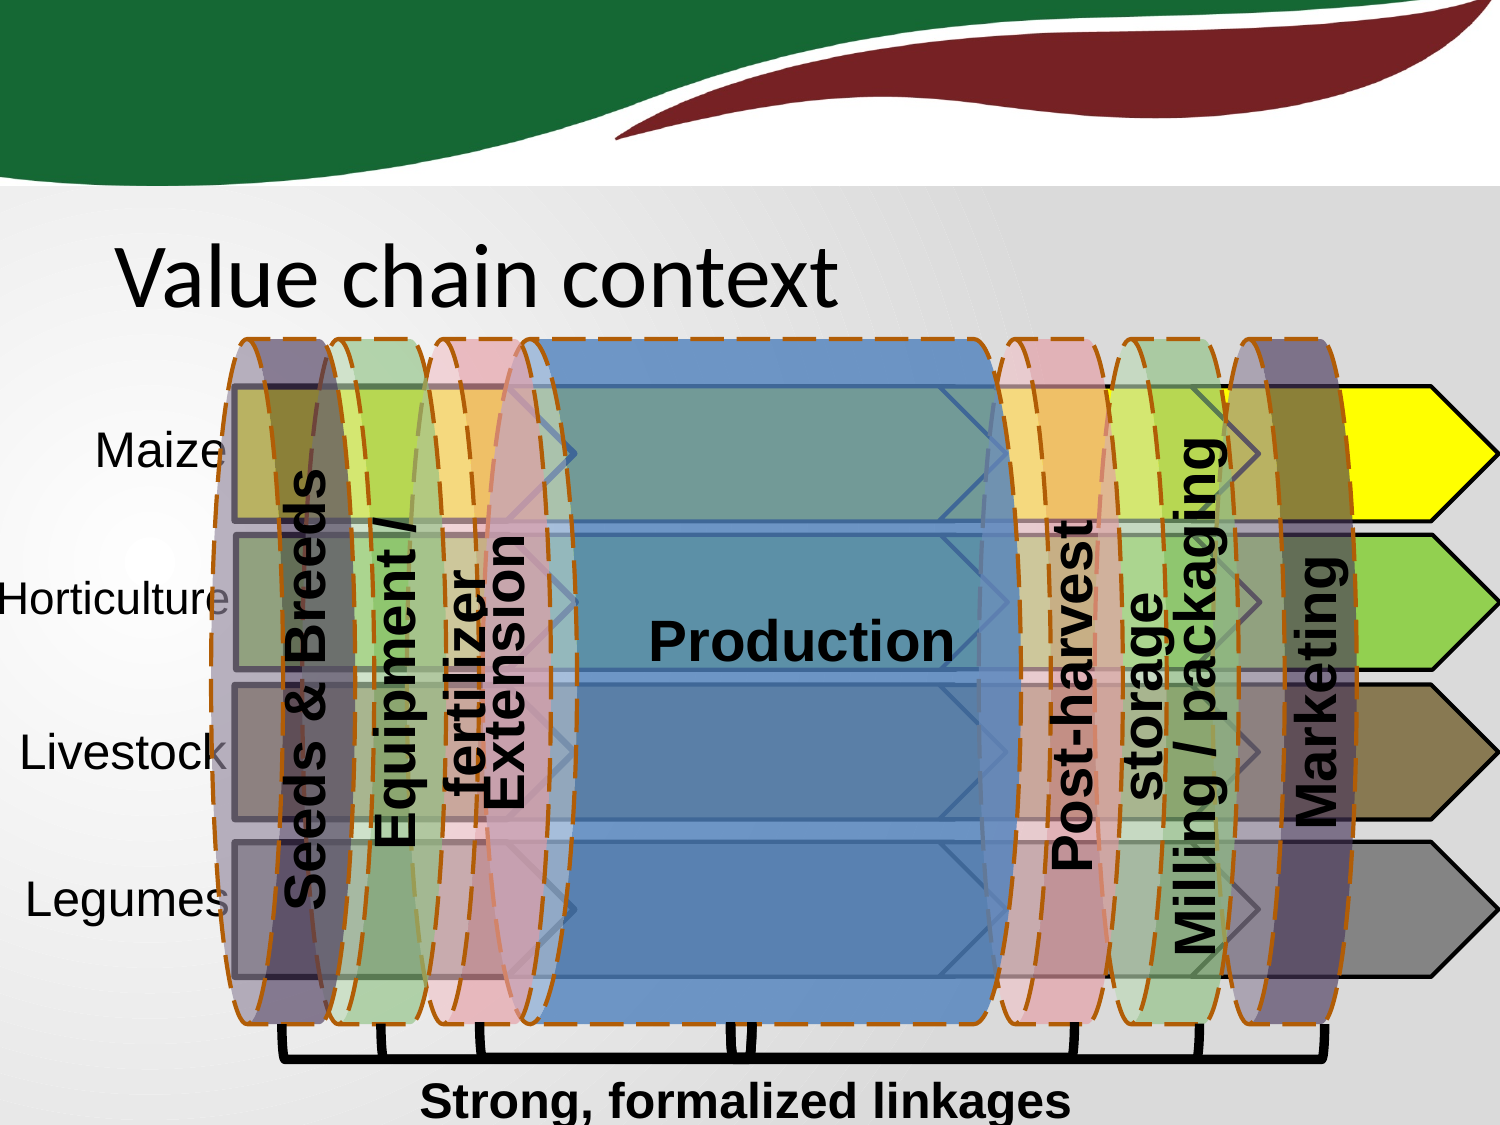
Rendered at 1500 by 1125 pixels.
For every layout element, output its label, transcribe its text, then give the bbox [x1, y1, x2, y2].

text_box Strong, formalized linkages [385, 1066, 1107, 1125]
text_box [1368, 534, 1500, 671]
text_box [730, 1021, 1326, 1060]
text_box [565, 338, 1022, 1014]
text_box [1368, 841, 1499, 978]
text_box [1368, 684, 1499, 821]
text_box Value chain context [100, 208, 1351, 358]
text_box Maize [12, 409, 207, 485]
text_box Legumes [0, 858, 207, 934]
text_box Horticulture [0, 561, 207, 631]
text_box Livestock [0, 712, 207, 787]
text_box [1368, 385, 1500, 522]
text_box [1032, 338, 1358, 1025]
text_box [281, 1021, 729, 1060]
picture [0, 0, 1500, 186]
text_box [210, 338, 555, 1025]
